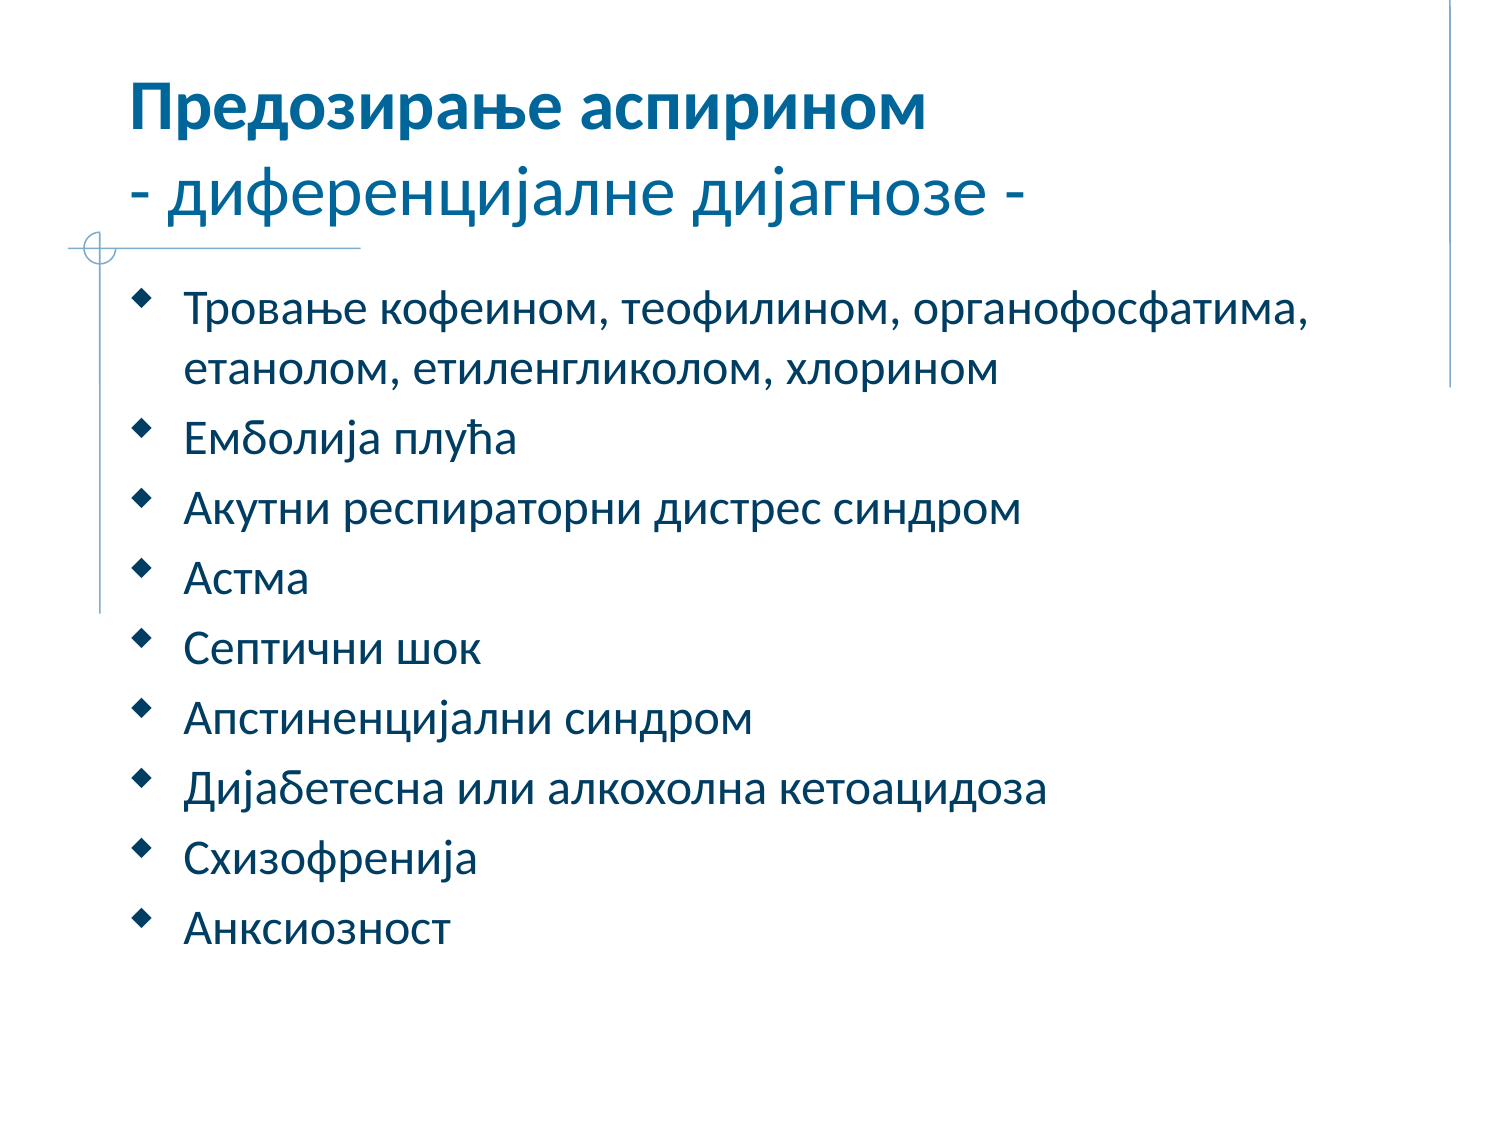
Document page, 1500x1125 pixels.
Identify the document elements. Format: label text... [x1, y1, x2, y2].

list Тровање кофеином, теофилином, органофосфатима, етанолом, етиленгликолом, хлорином Емболија плућа Акутни респираторни дистрес синдром Астма Септични шок Апстиненцијални синдром Дијабетесна или алкохолна кетоацидоза Схизофренија Анксиозност [111, 266, 1436, 1024]
title Предозирање аспирином - диференцијалне дијагнозе - [113, 49, 1436, 238]
